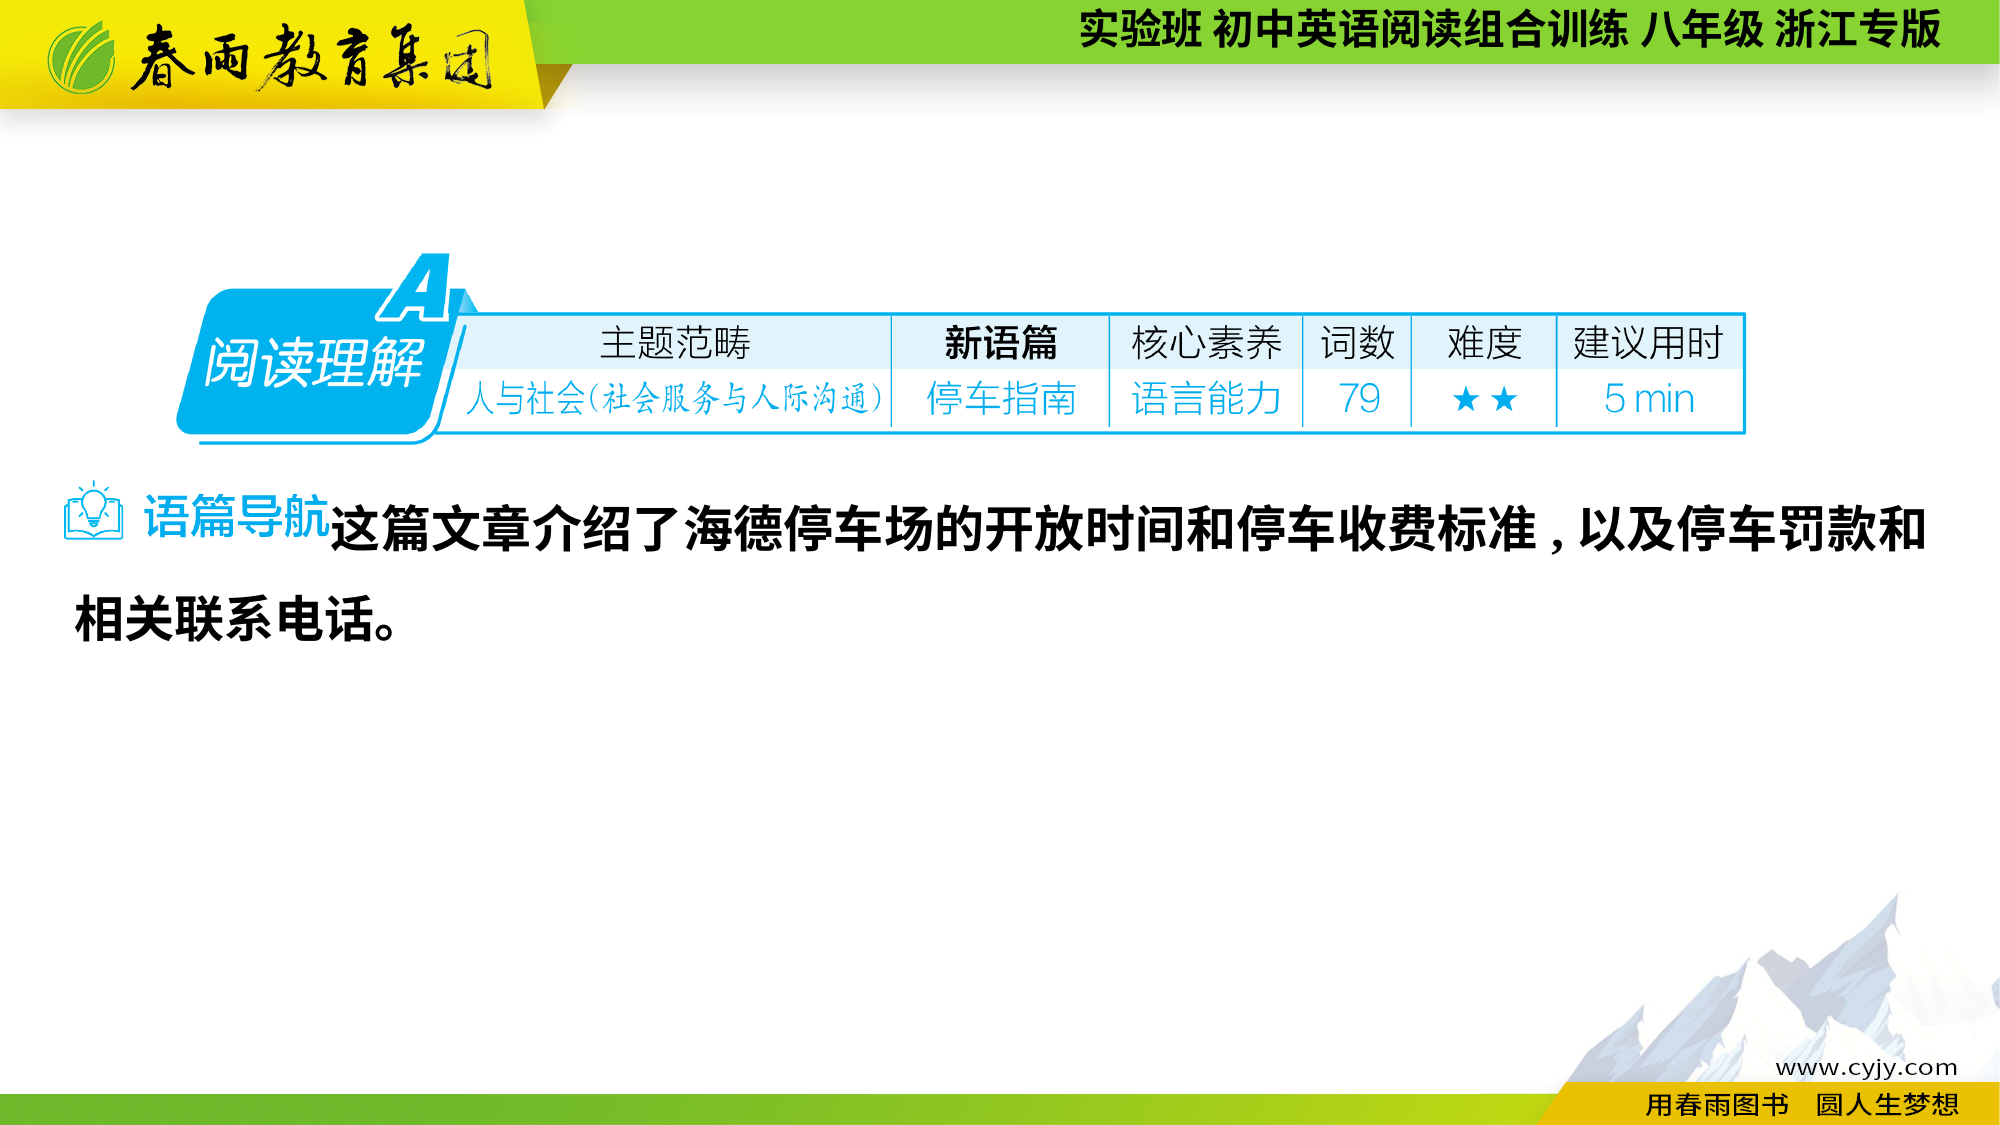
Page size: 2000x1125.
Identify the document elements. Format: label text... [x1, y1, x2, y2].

picture [0, 0, 2000, 1125]
list 这篇文章介绍了海德停车场的开放时间和停车收费标准,以及停车罚款和相关联系电话。 [59, 459, 1944, 646]
